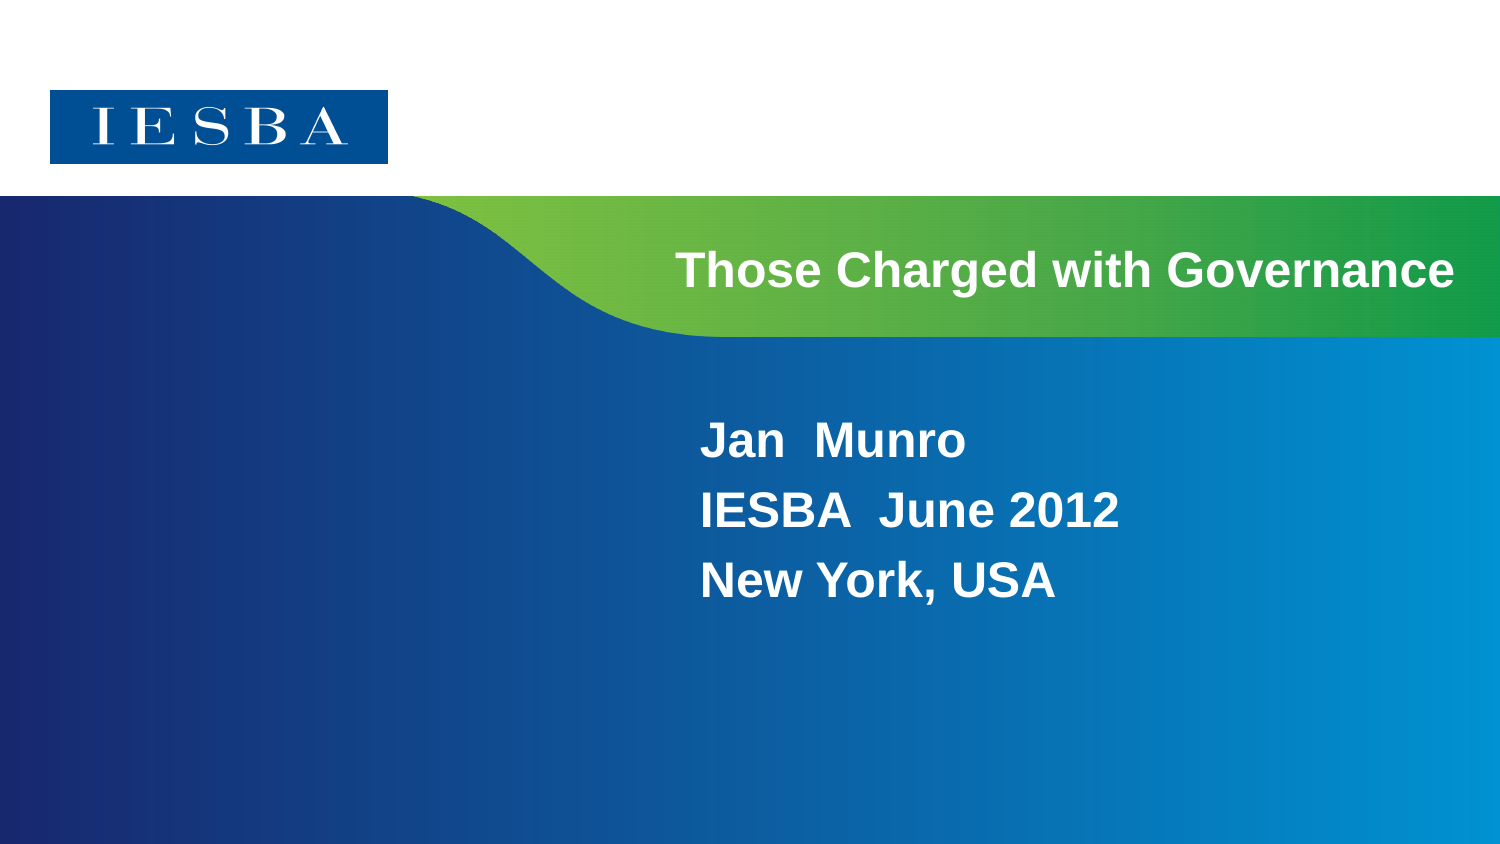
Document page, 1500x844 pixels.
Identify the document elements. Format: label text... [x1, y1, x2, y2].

picture [50, 90, 388, 164]
subtitle Jan Munro IESBA June 2012 New York, USA [699, 407, 1203, 624]
picture [412, 196, 1500, 337]
title Those Charged with Governance [675, 206, 1463, 329]
